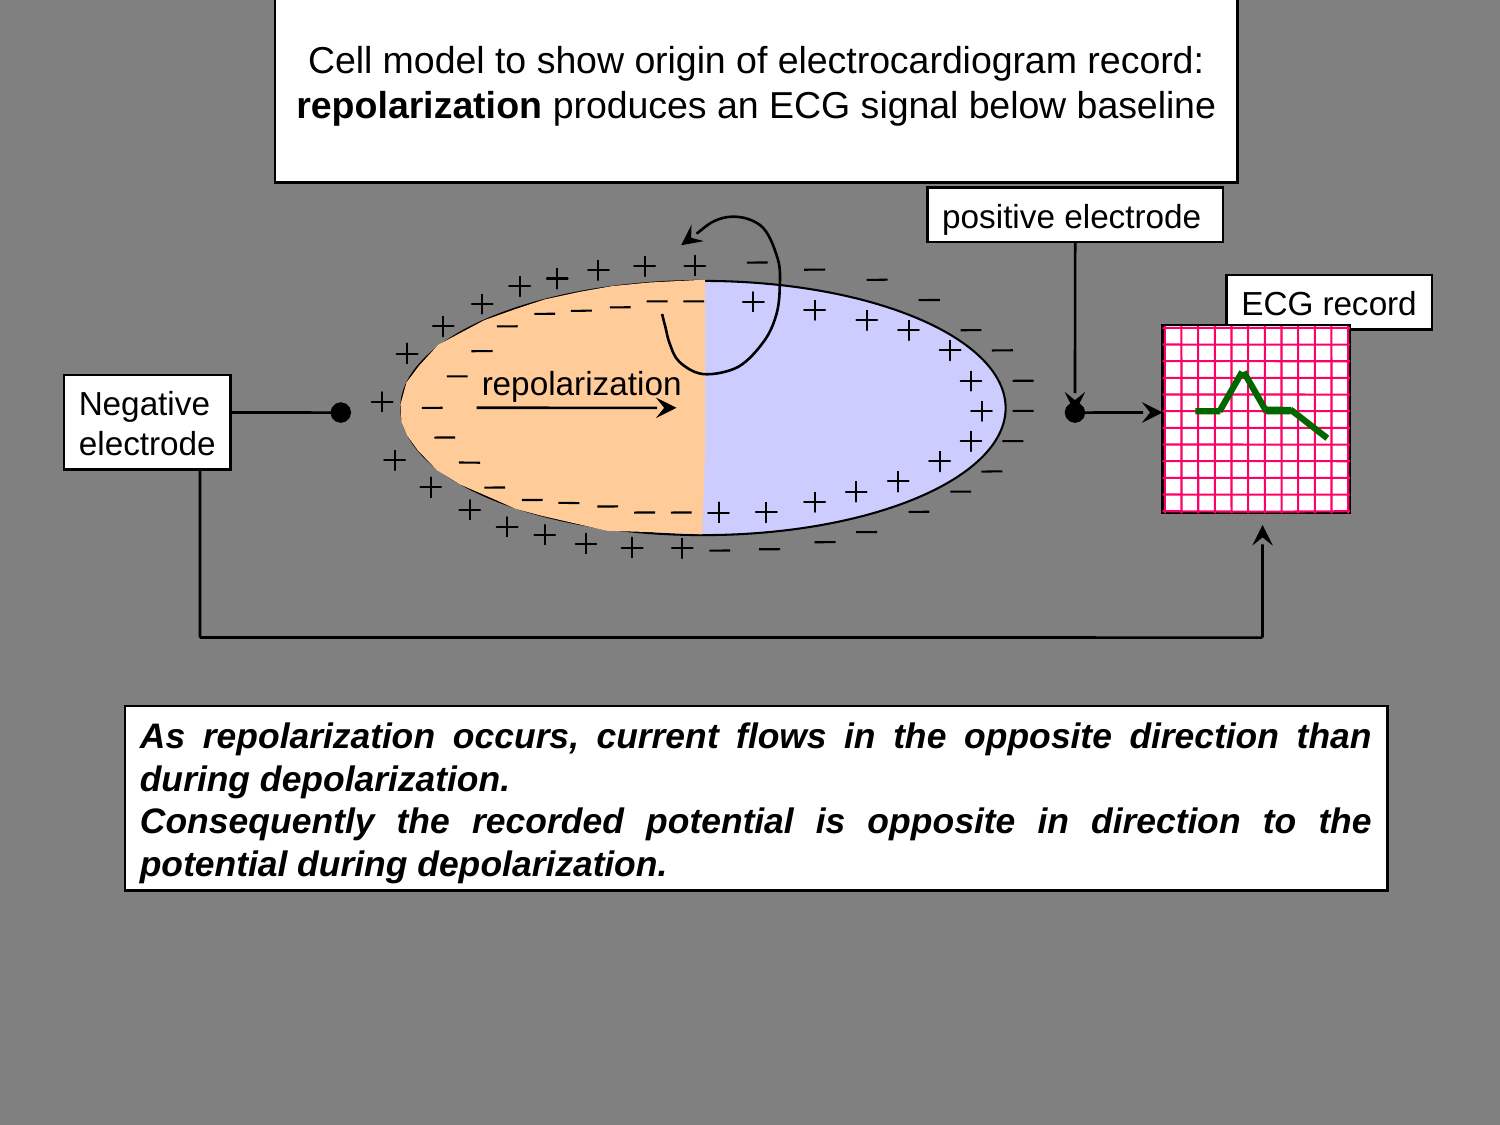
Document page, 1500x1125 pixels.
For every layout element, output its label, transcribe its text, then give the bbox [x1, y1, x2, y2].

text_box Negative electrode [63, 374, 231, 470]
text_box positive electrode [927, 187, 1224, 243]
text_box [1079, 403, 1085, 410]
text_box ECG record [1226, 274, 1432, 330]
text_box [1141, 402, 1156, 410]
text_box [199, 412, 1263, 638]
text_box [371, 214, 1034, 559]
title Cell model to show origin of electrocardiogram record: repolarization produces an ECG signal below baseline [274, 0, 1239, 184]
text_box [1162, 324, 1351, 514]
text_box As repolarization occurs, current flows in the opposite direction than during depolarization. Consequently the recorded potential is opposite in direction to the potential during depolarization. [124, 706, 1388, 891]
